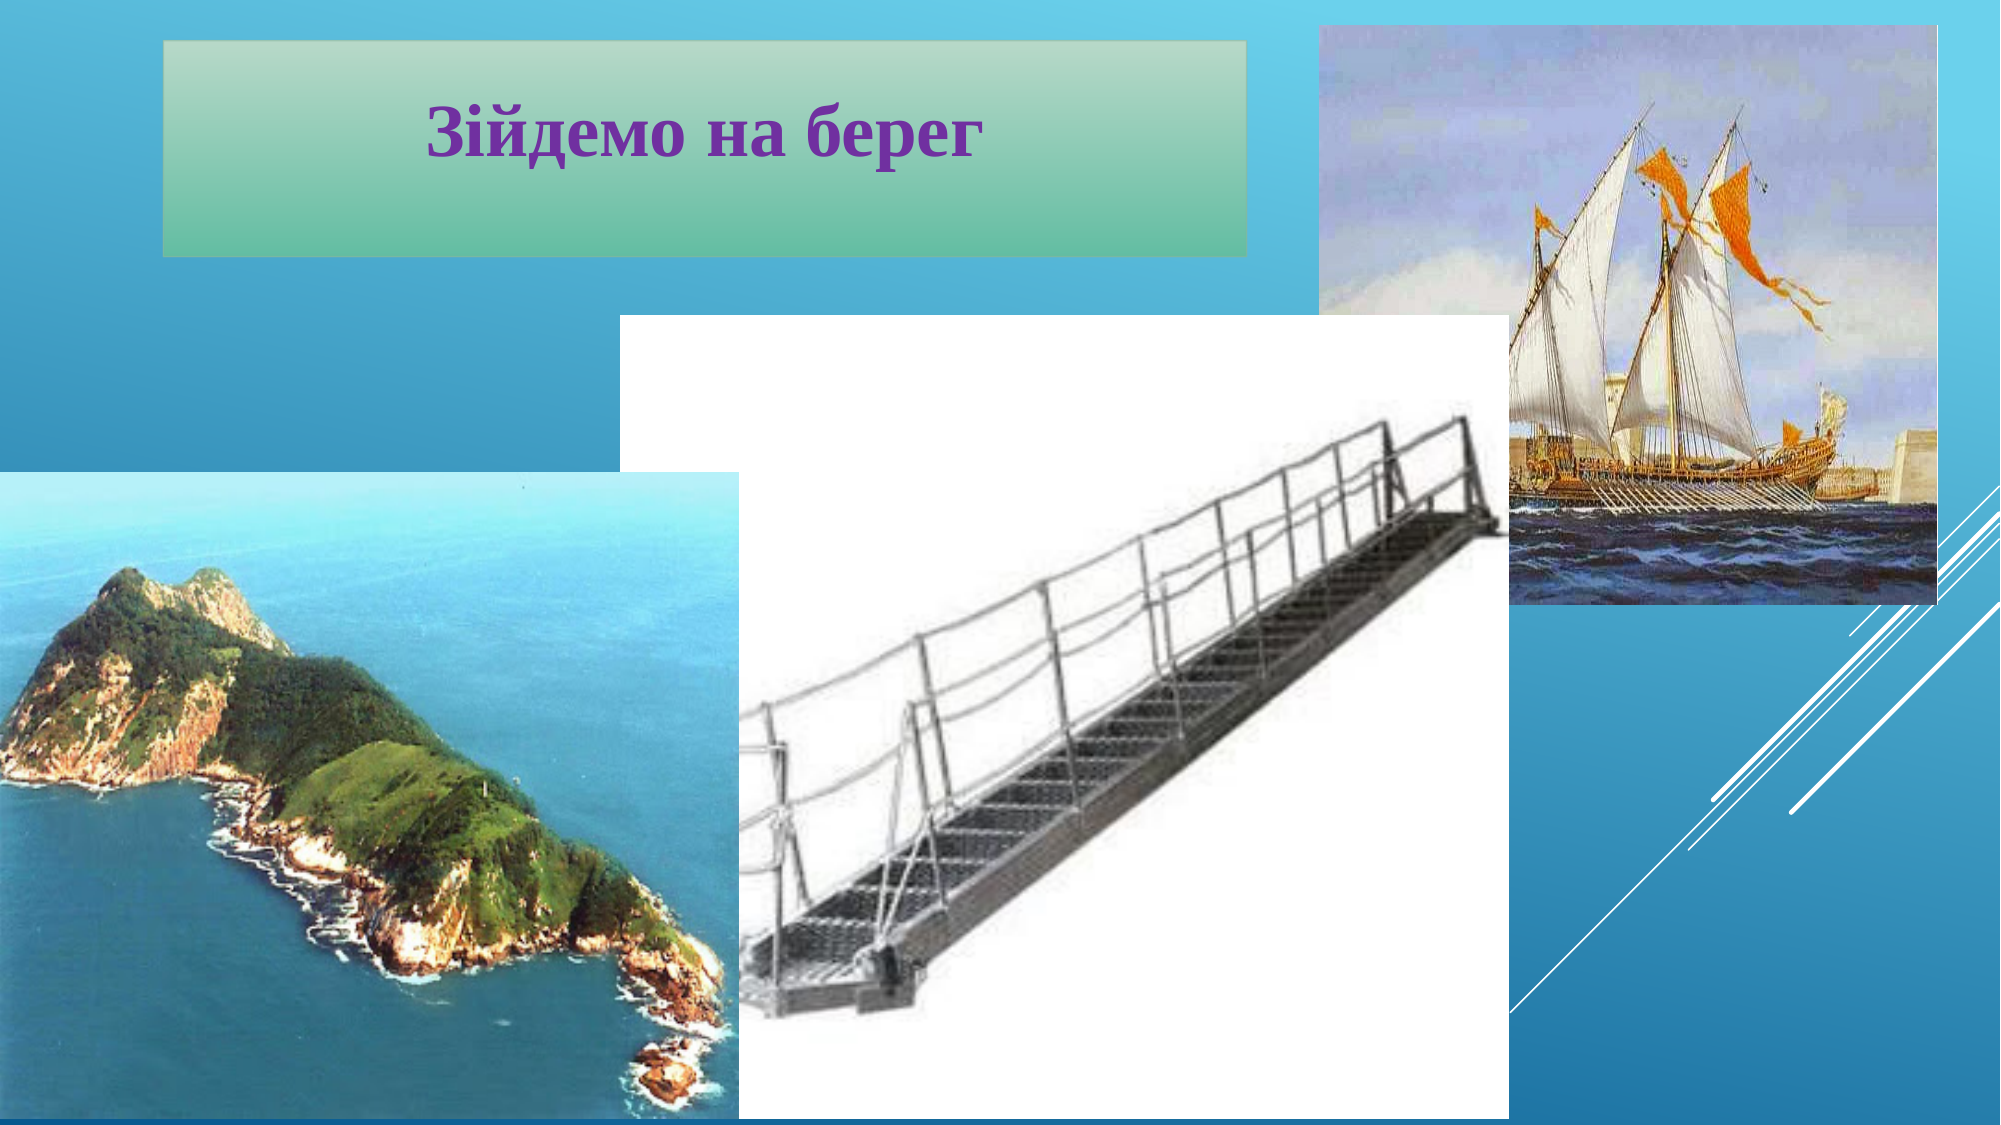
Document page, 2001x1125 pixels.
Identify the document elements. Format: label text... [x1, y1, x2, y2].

picture [0, 471, 739, 1119]
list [620, 315, 1509, 1119]
text_box Зійдемо на берег [163, 40, 1247, 257]
picture [1319, 25, 1938, 606]
